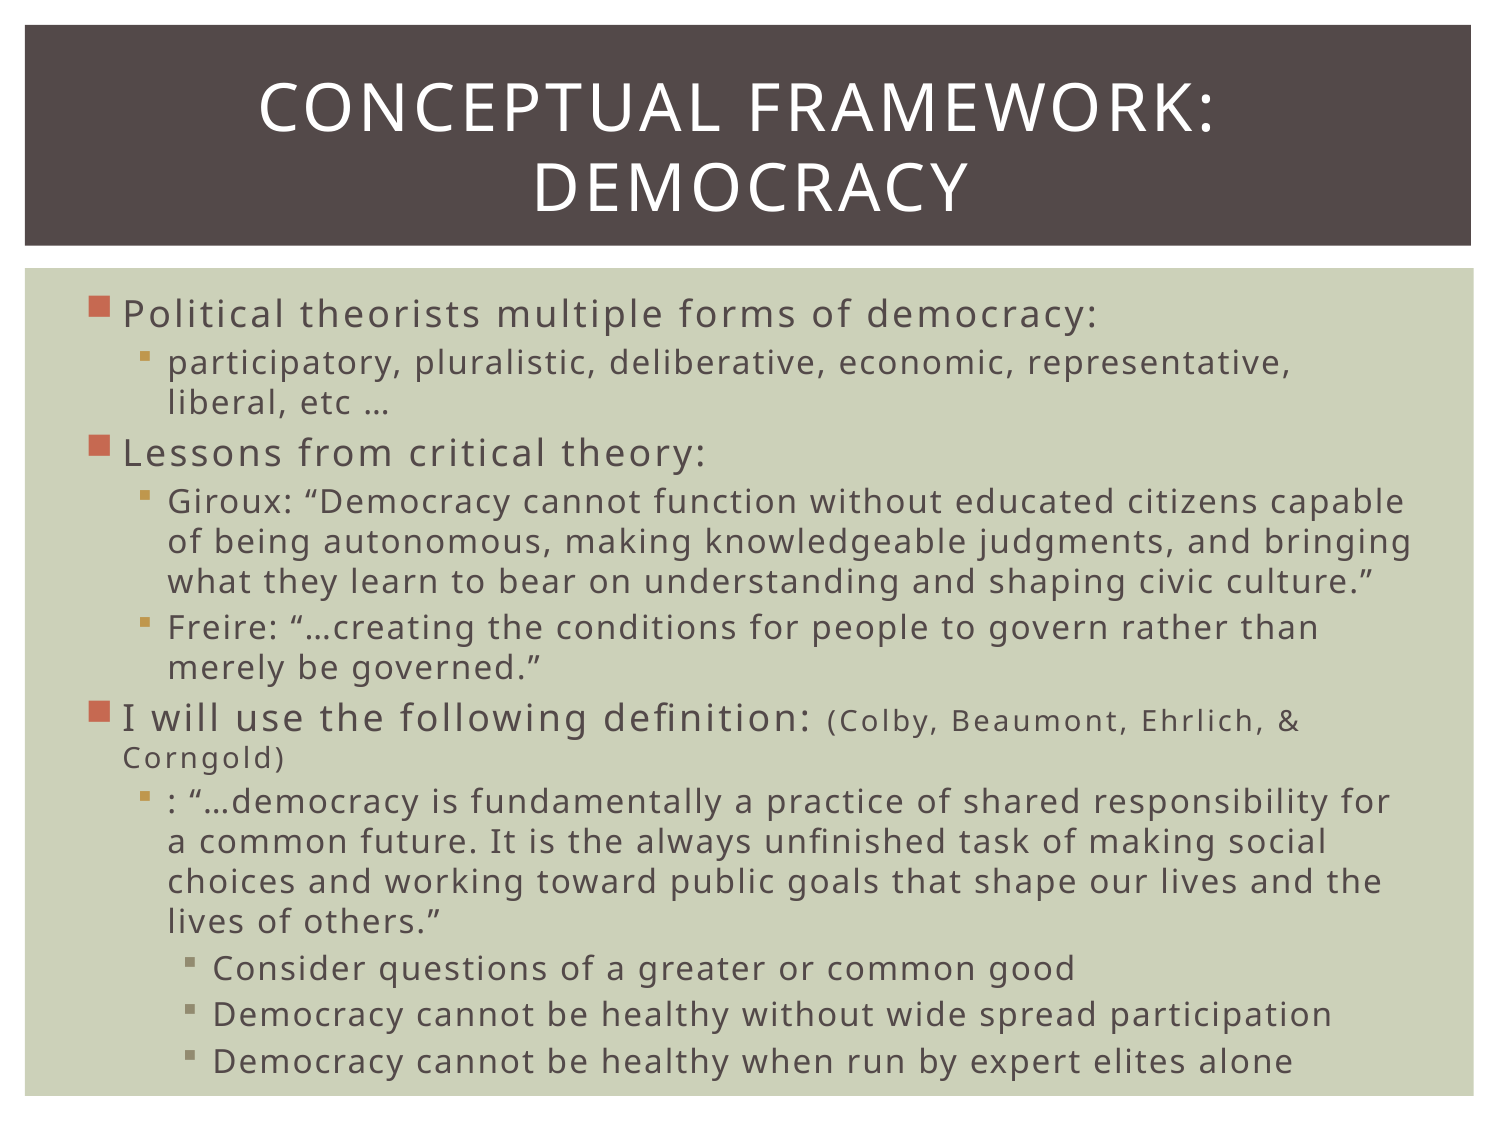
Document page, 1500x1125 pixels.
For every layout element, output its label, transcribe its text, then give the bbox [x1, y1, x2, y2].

list Political theorists multiple forms of democracy: participatory, pluralistic, deliberative, economic, representative, liberal, etc … Lessons from critical theory: Giroux: “Democracy cannot function without educated citizens capable of being autonomous, making knowledgeable judgments, and bringing what they learn to bear on understanding and shaping civic culture.” Freire: “…creating the conditions for people to govern rather than merely be governed.” I will use the following definition: (Colby, Beaumont, Ehrlich, & Corngold) : “…democracy is fundamentally a practice of shared responsibility for a common future. It is the always unfinished task of making social choices and working toward public goals that shape our lives and the lives of others.” Consider questions of a greater or common good Democracy cannot be healthy without wide spread participation Democracy cannot be healthy when run by expert elites alone [62, 281, 1442, 1005]
title Conceptual framework: democracy [62, 58, 1438, 232]
